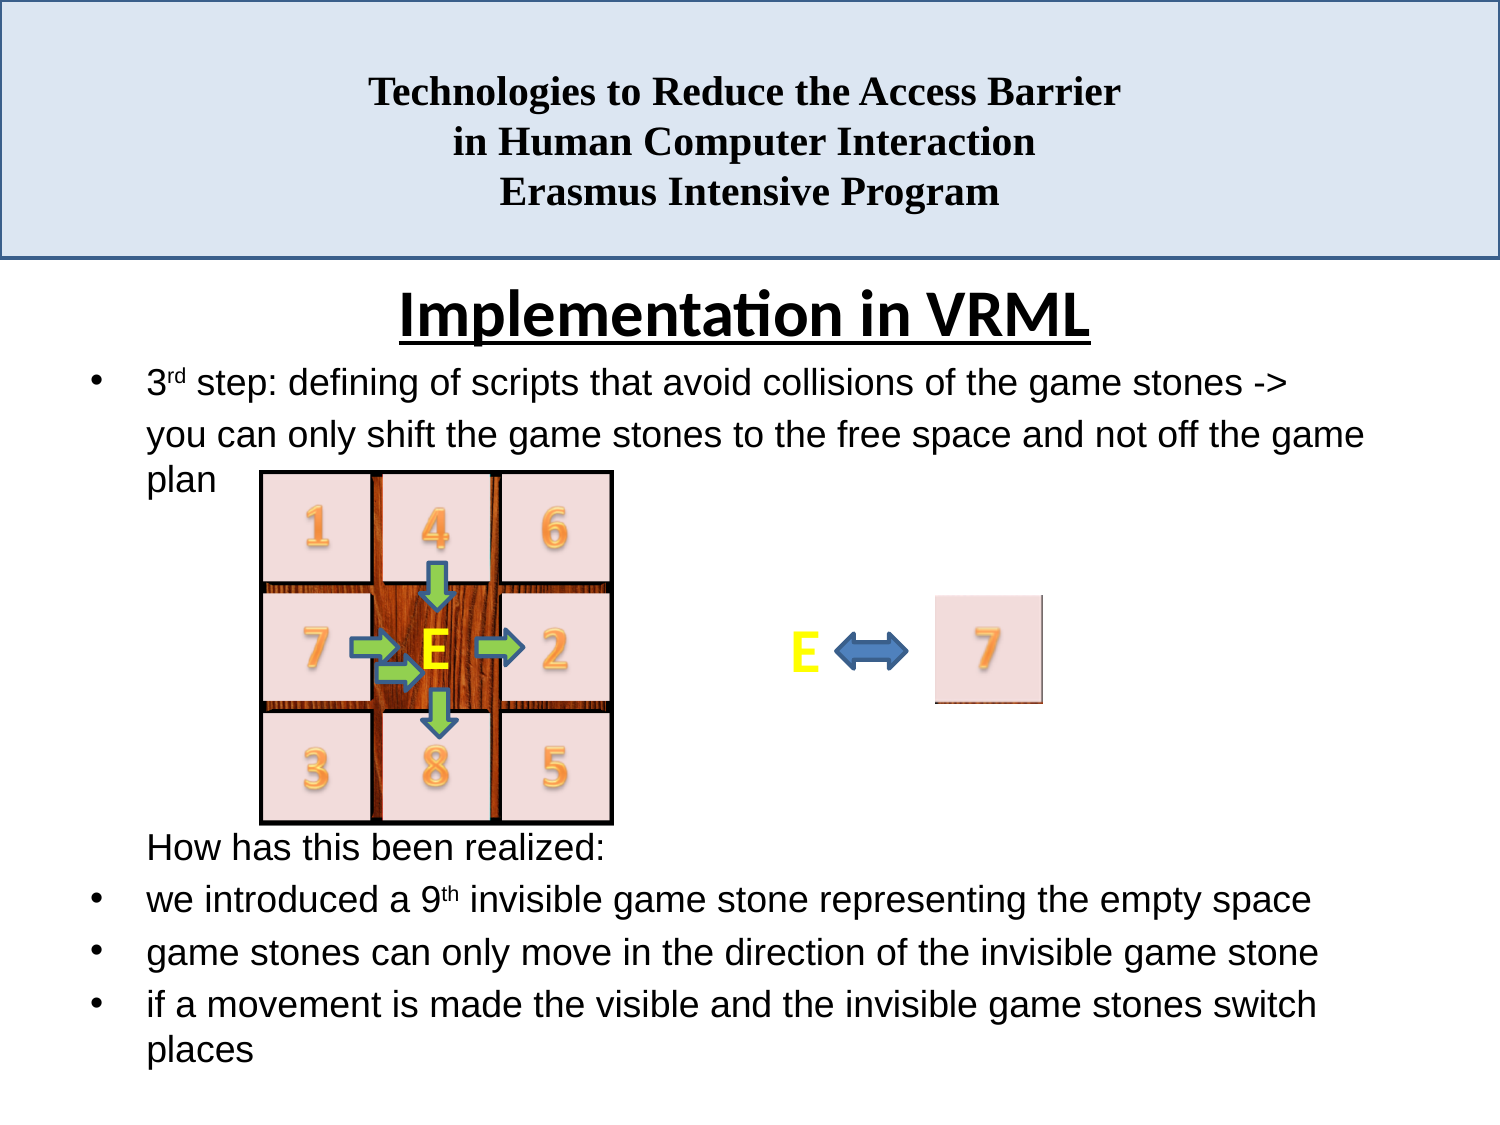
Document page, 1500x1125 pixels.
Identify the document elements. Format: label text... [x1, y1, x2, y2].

text_box [0, 0, 1500, 260]
picture [259, 470, 614, 826]
picture [934, 595, 1044, 704]
title Technologies to Reduce the Access Barrier in Human Computer Interaction Erasmus Intensive Program [75, 45, 1425, 233]
text_box E [775, 602, 837, 693]
text_box [834, 631, 909, 671]
list Implementation in VRML 3rd step: defining of scripts that avoid collisions of the game stones -> you can only shift the game stones to the free space and not off the game plan How has this been realized: we introduced a 9th invisible game stone representing the empty space game stones can only move in the direction of the invisible game stone if a movement is made the visible and the invisible game stones switch places [75, 262, 1415, 1067]
